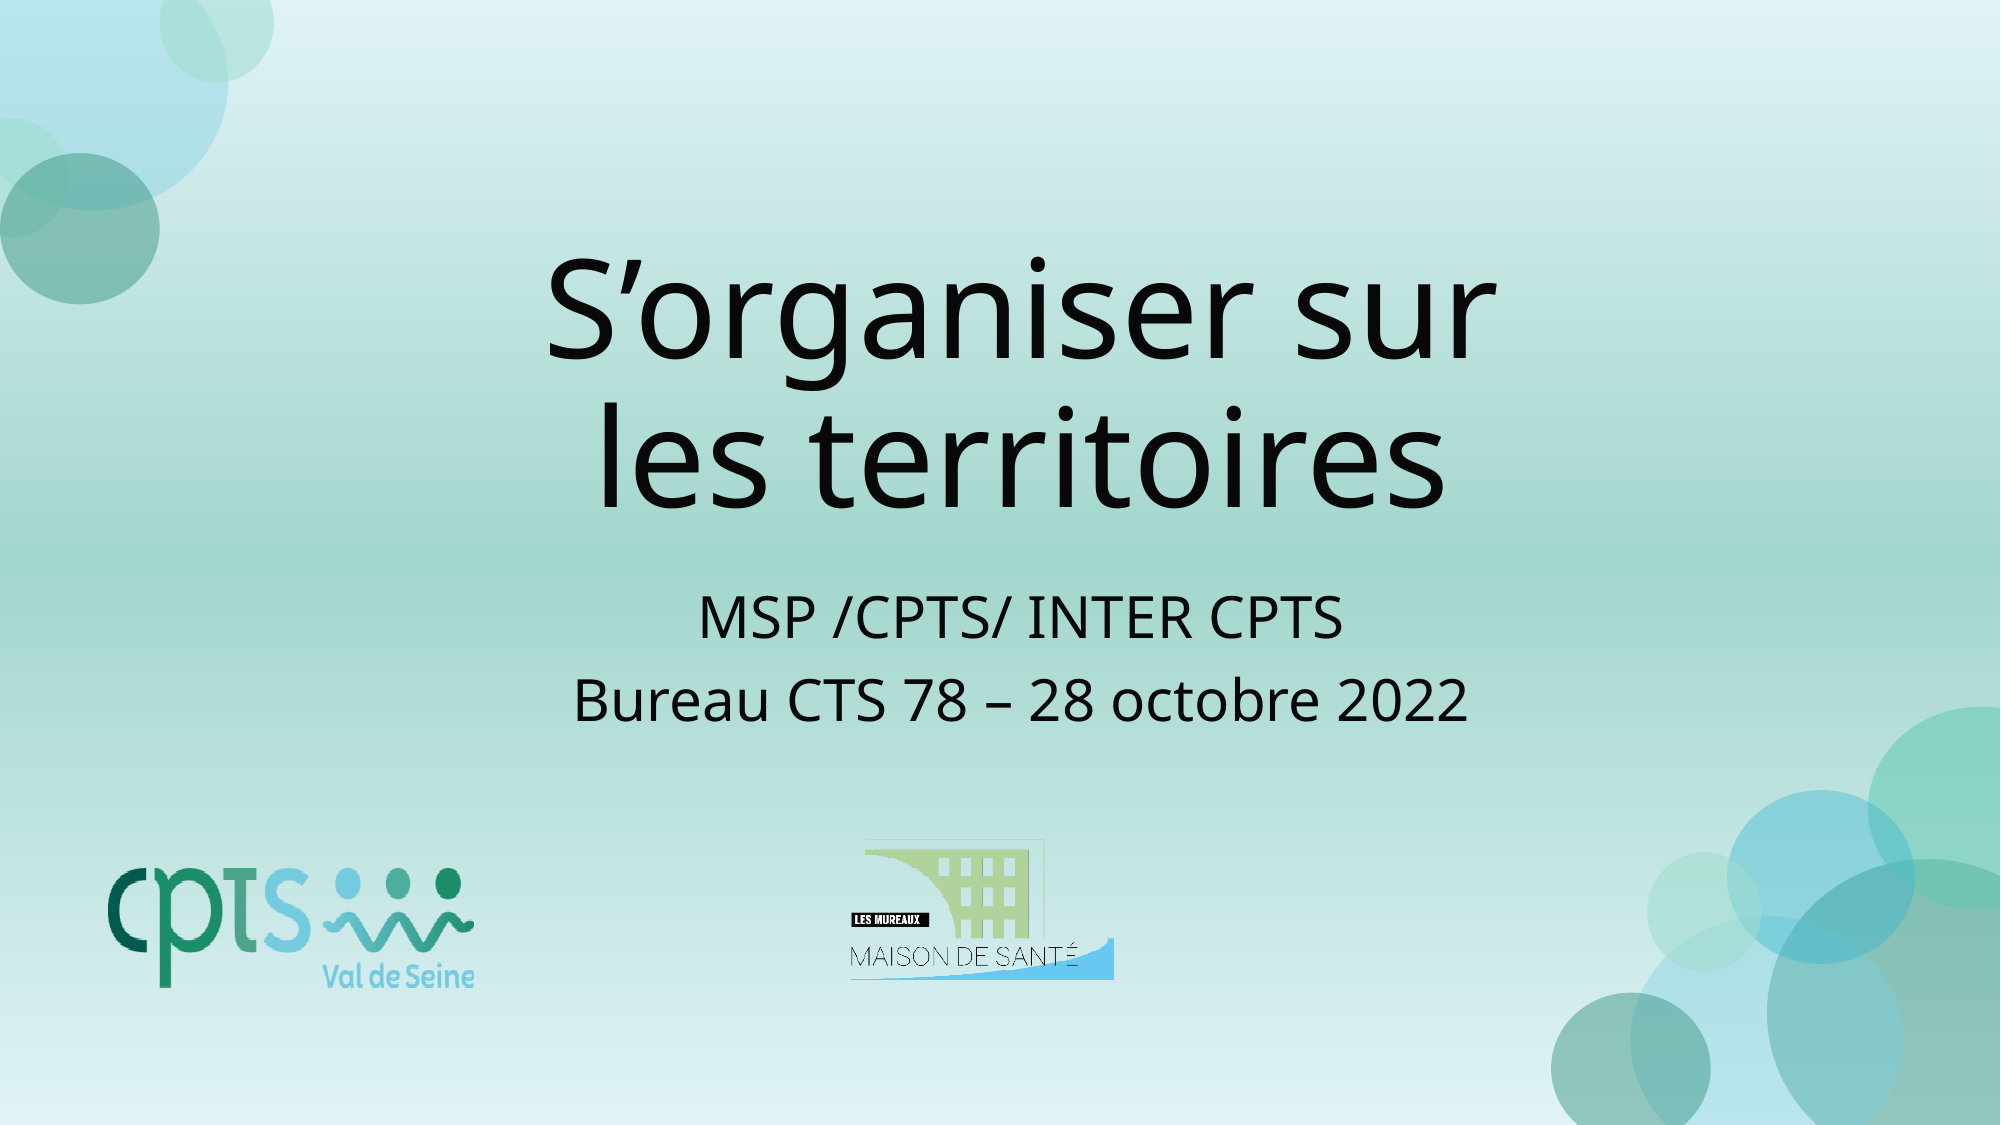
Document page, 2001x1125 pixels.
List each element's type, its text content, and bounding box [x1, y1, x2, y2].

picture [108, 868, 474, 988]
text_box S’organiser sur les territoires [423, 393, 1620, 545]
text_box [1632, 705, 2000, 1125]
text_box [0, 0, 274, 305]
picture [851, 839, 1114, 980]
text_box MSP /CPTS/ INTER CPTS Bureau CTS 78 – 28 octobre 2022 [542, 580, 1501, 791]
text_box [1551, 992, 1632, 1125]
